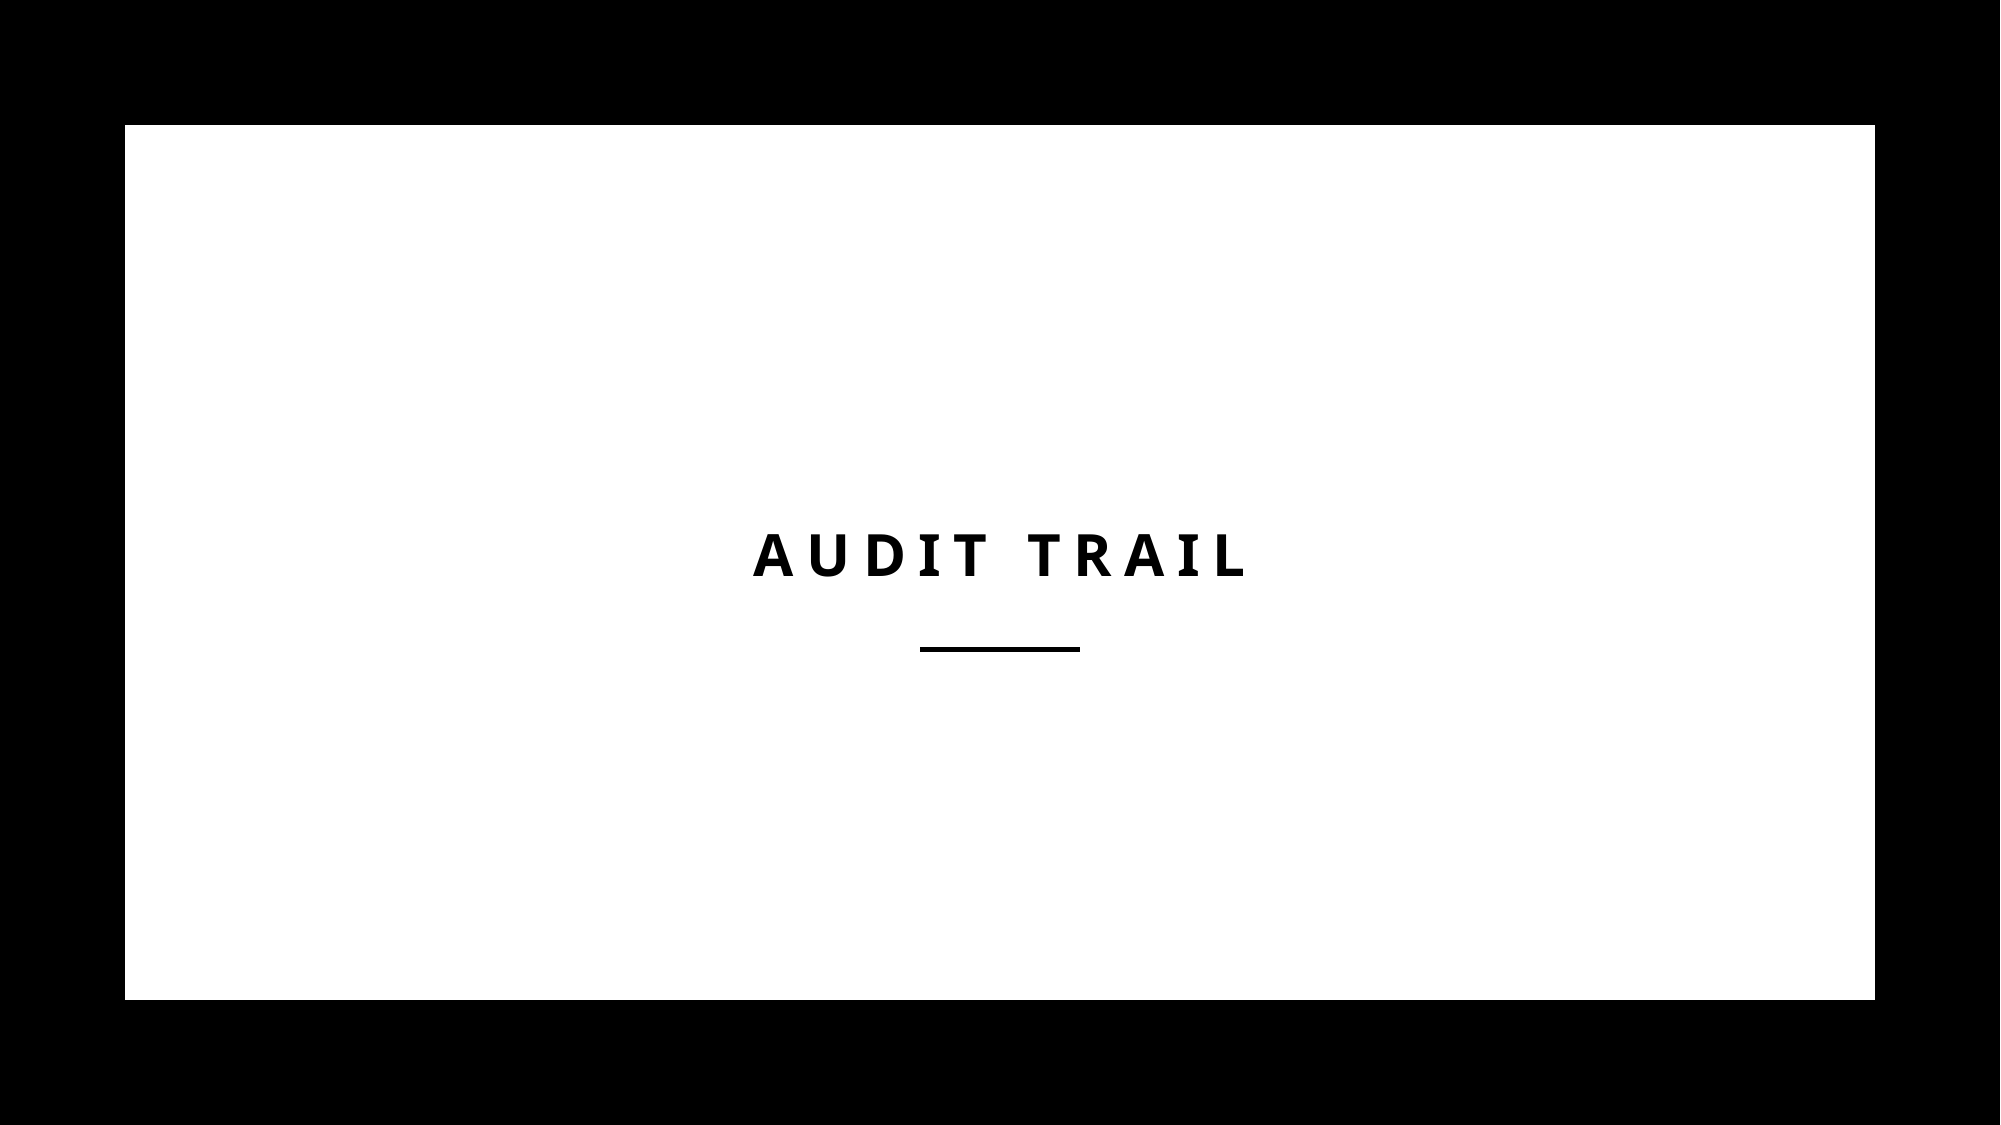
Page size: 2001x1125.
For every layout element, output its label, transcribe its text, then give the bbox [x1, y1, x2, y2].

text_box [124, 124, 1876, 1001]
text_box [0, 0, 2000, 1125]
title AUDIT TRAIL [375, 286, 1625, 596]
